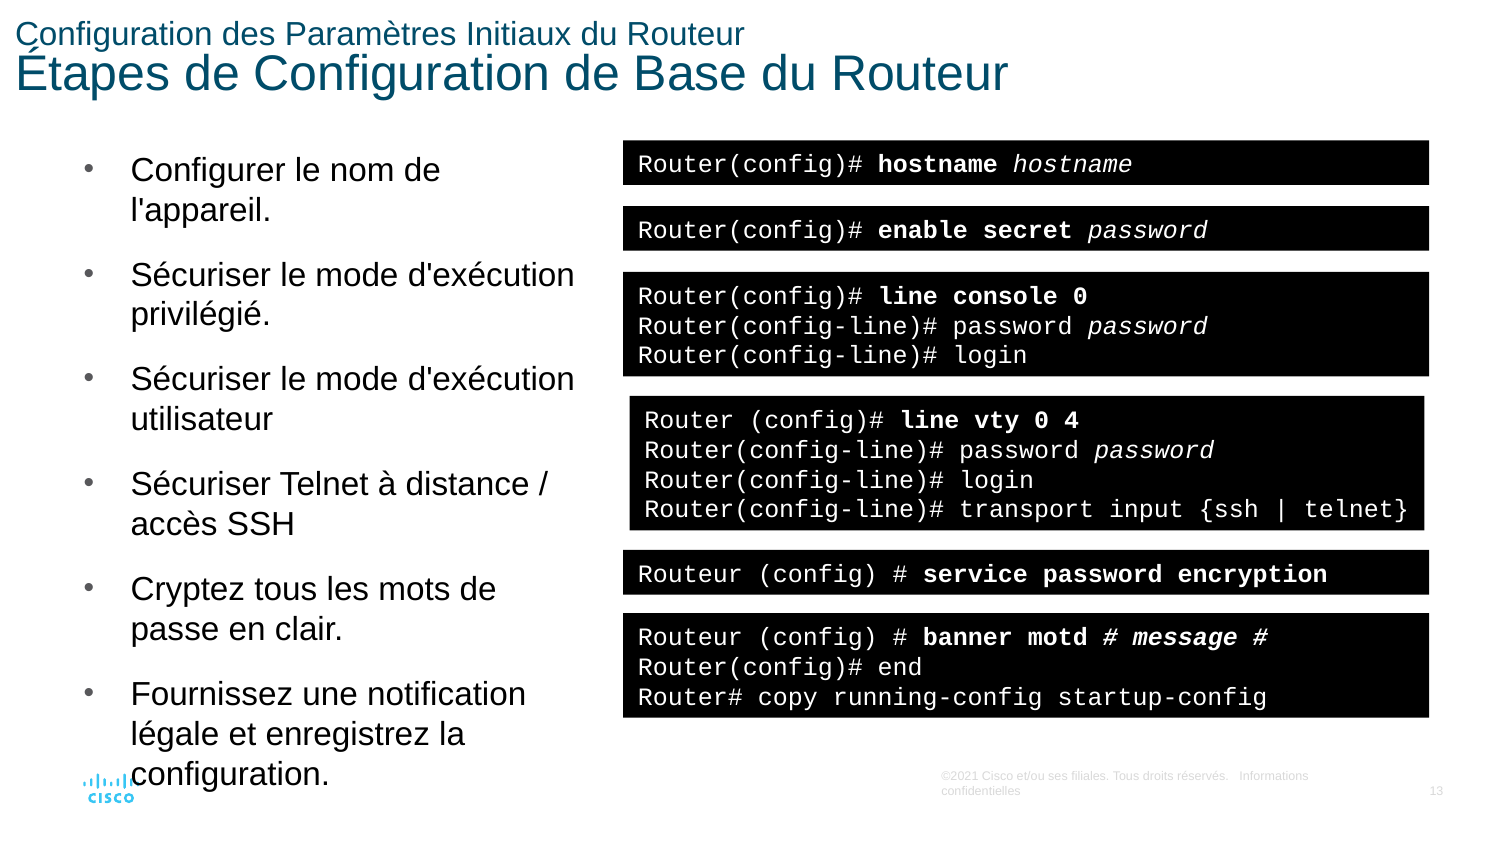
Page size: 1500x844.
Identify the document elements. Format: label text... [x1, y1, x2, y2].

title Configuration des Paramètres Initiaux du Routeur Étapes de Configuration de Base du Routeur [0, 0, 1369, 121]
text_box Router (config)# line vty 0 4 Router(config-line)# password password Router(config-line)# login Router(config-line)# transport input {ssh | telnet} [629, 395, 1425, 531]
text_box Routeur (config) # banner motd # message # Router(config)# end Router# copy running-config startup-config [623, 613, 1430, 718]
text_box Router(config)# line console 0 Router(config-line)# password password Router(config-line)# login [623, 271, 1430, 377]
text_box Router(config)# enable secret password [623, 206, 1430, 251]
list Configurer le nom de l'appareil. Sécuriser le mode d'exécution privilégié. Sécuriser le mode d'exécution utilisateur Sécuriser Telnet à distance / accès SSH Cryptez tous les mots de passe en clair. Fournissez une notification légale et enregistrez la configuration. [68, 140, 605, 718]
text_box Routeur (config) # service password encryption [623, 549, 1430, 595]
text_box Router(config)# hostname hostname [623, 140, 1430, 185]
